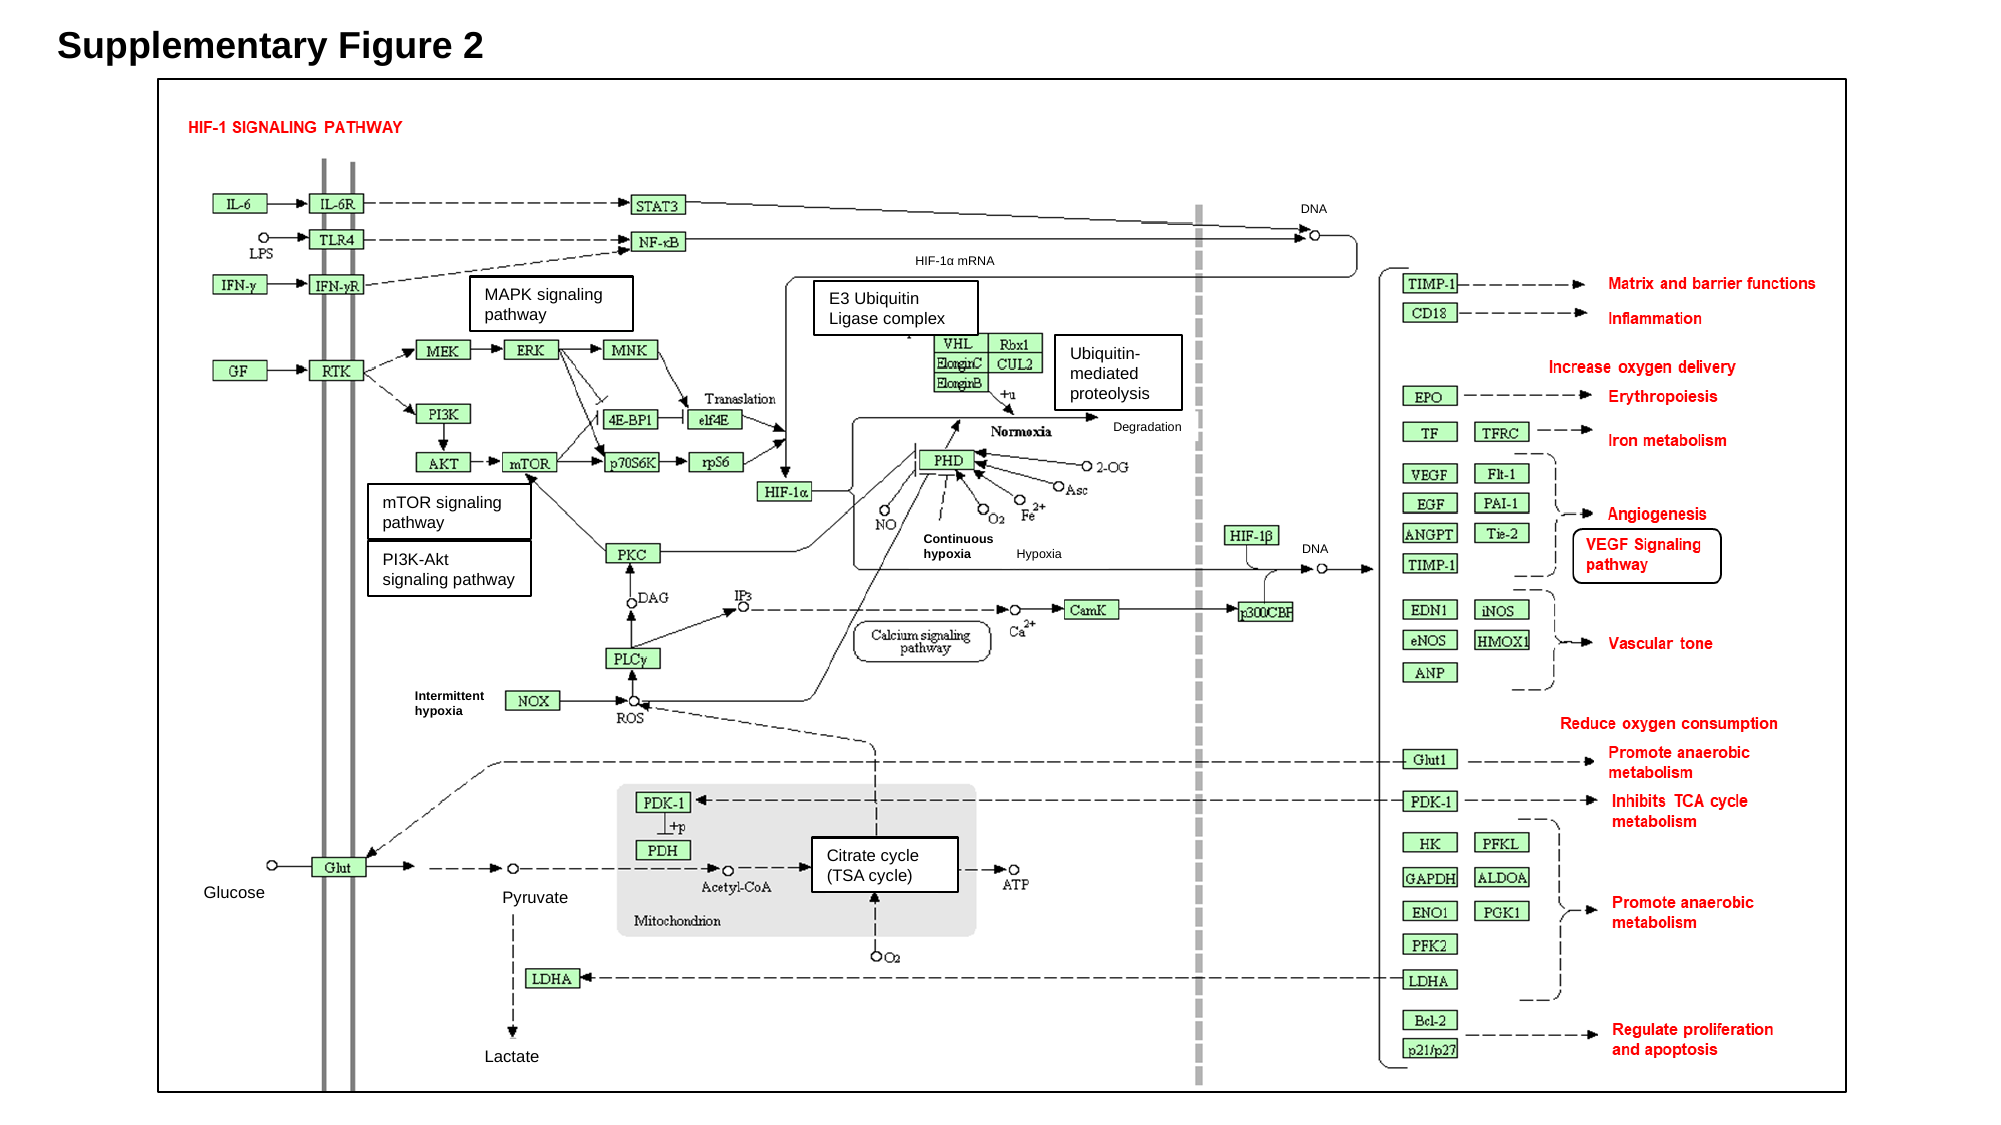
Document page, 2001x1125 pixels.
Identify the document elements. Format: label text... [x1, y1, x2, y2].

text_box Supplementary Figure 2 [42, 13, 500, 74]
picture [158, 79, 1845, 1092]
